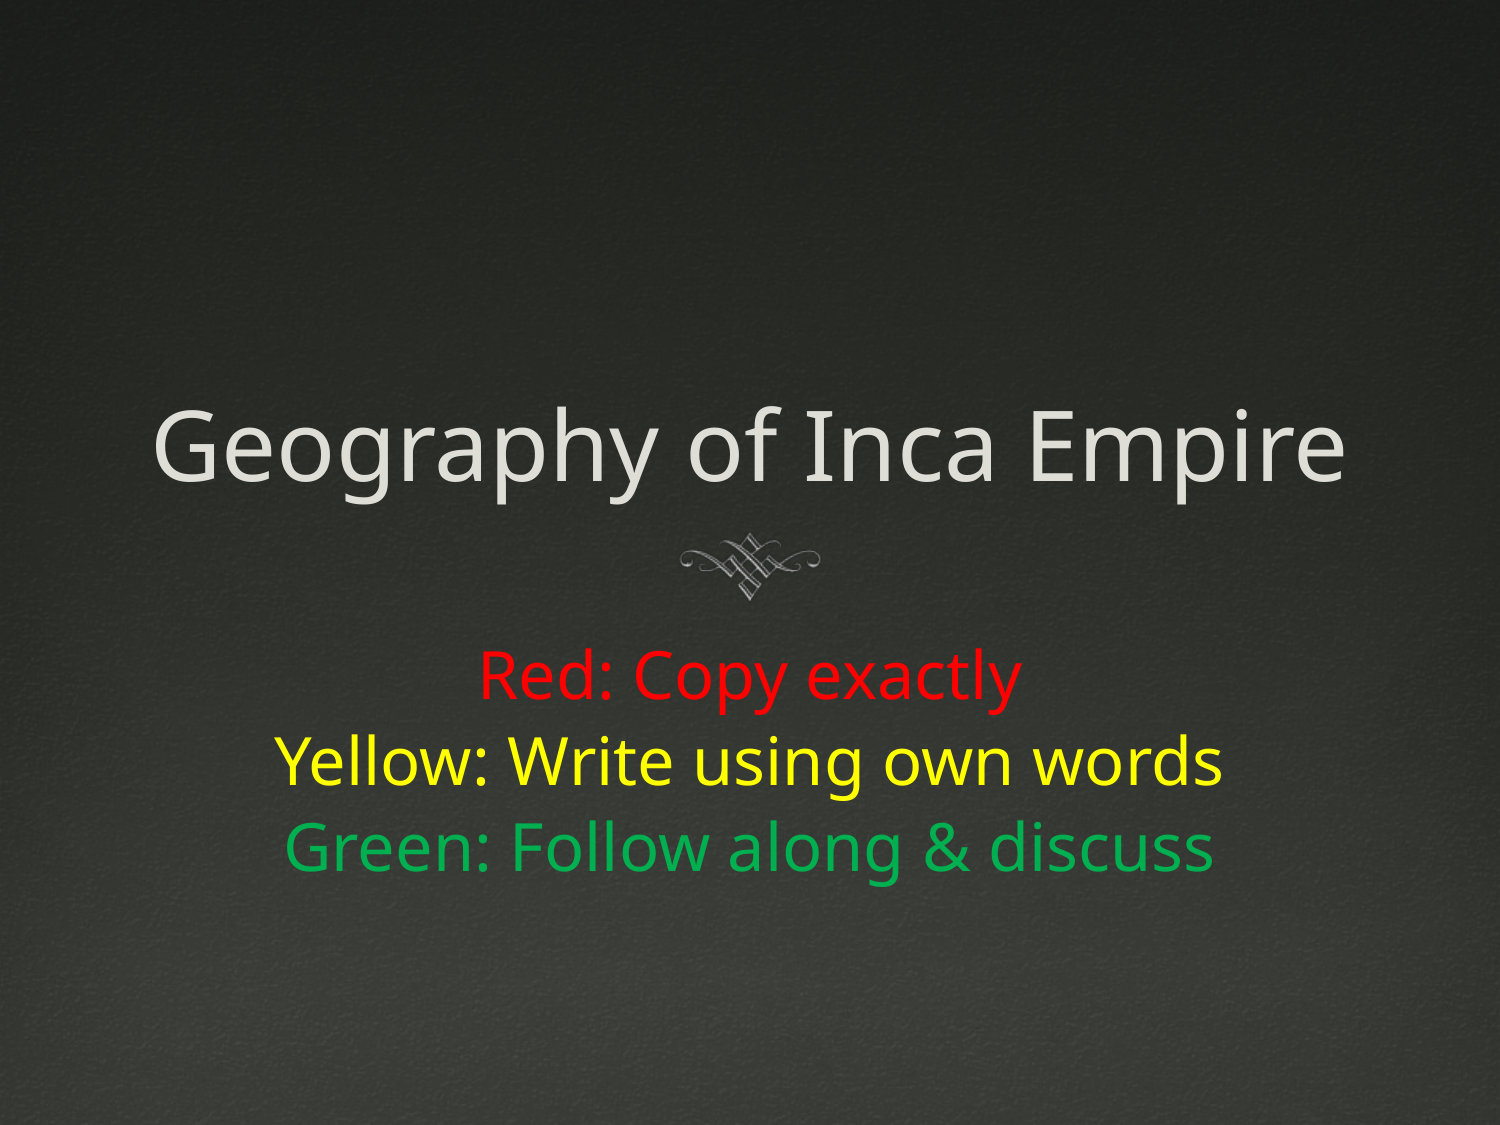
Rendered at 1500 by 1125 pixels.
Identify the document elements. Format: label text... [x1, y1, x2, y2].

picture [657, 508, 843, 624]
subtitle Red: Copy exactly Yellow: Write using own words Green: Follow along & discuss [112, 624, 1388, 913]
title Geography of Inca Empire [112, 266, 1388, 508]
